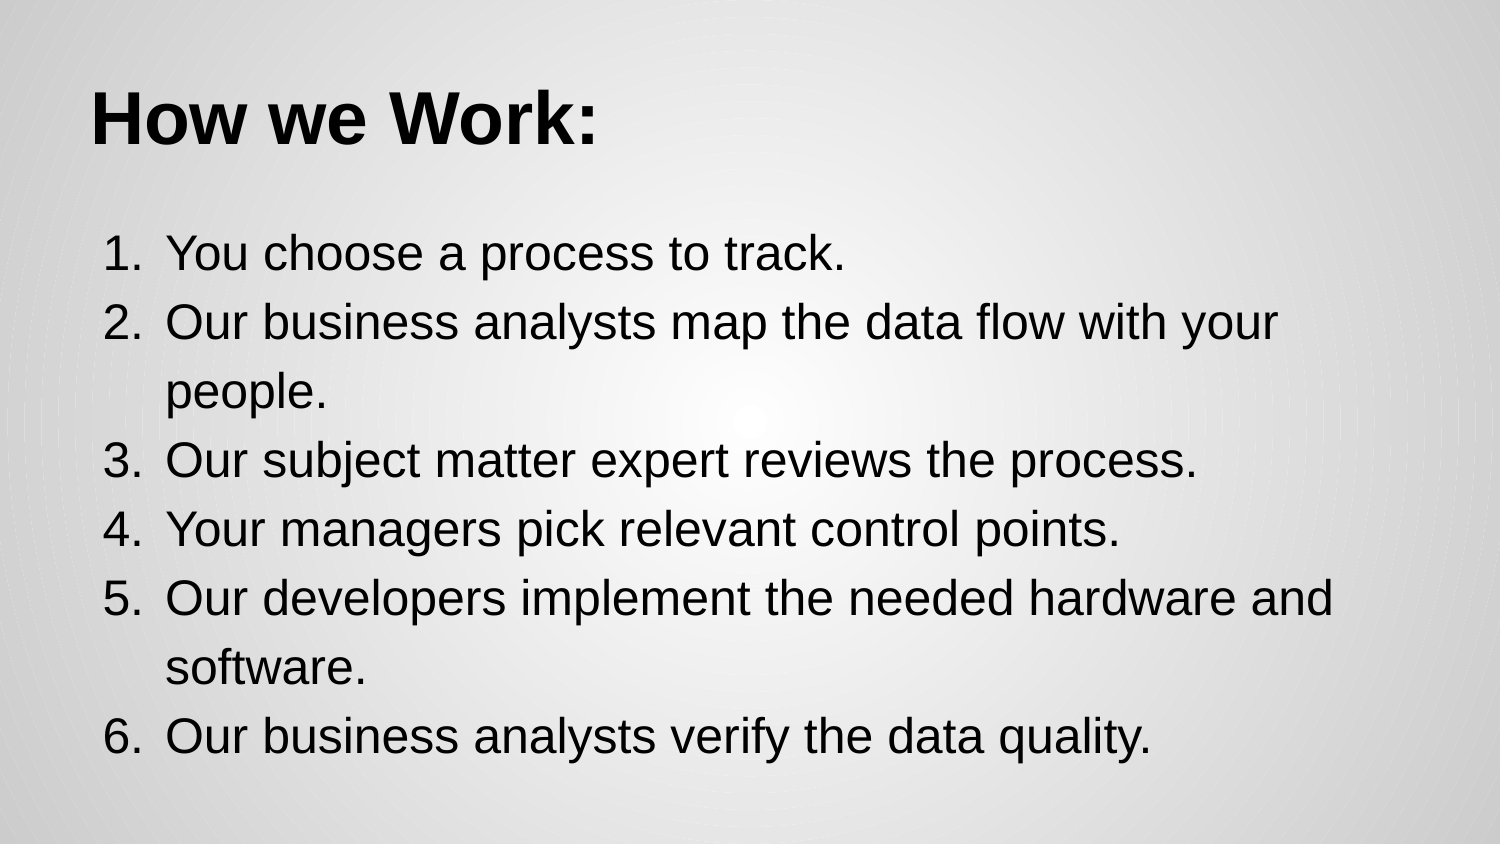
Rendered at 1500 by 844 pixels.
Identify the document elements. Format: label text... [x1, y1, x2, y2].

list You choose a process to track. Our business analysts map the data flow with your people. Our subject matter expert reviews the process. Your managers pick relevant control points. Our developers implement the needed hardware and software. Our business analysts verify the data quality. [75, 196, 1425, 808]
title How we Work: [75, 33, 1425, 175]
